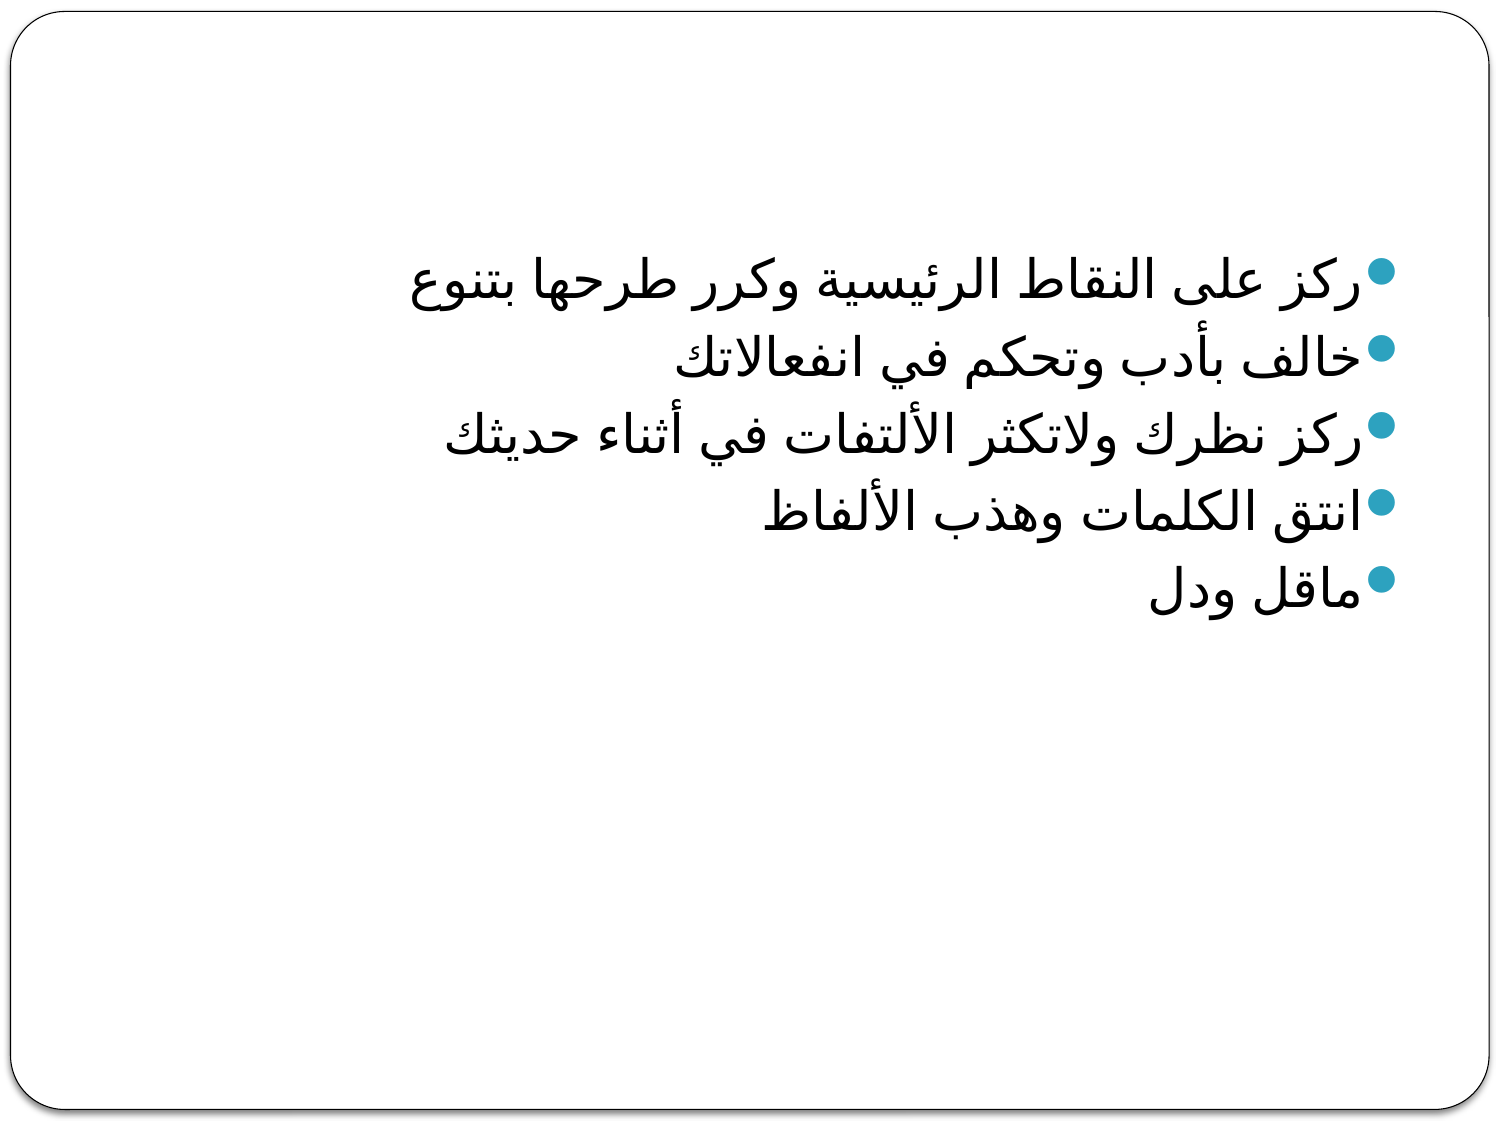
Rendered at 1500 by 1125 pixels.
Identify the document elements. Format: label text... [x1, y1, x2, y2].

list ركز على النقاط الرئيسية وكرر طرحها بتنوع خالف بأدب وتحكم في انفعالاتك ركز نظرك ولاتكثر الألتفات في أثناء حديثك انتق الكلمات وهذب الألفاظ ماقل ودل [150, 237, 1425, 988]
